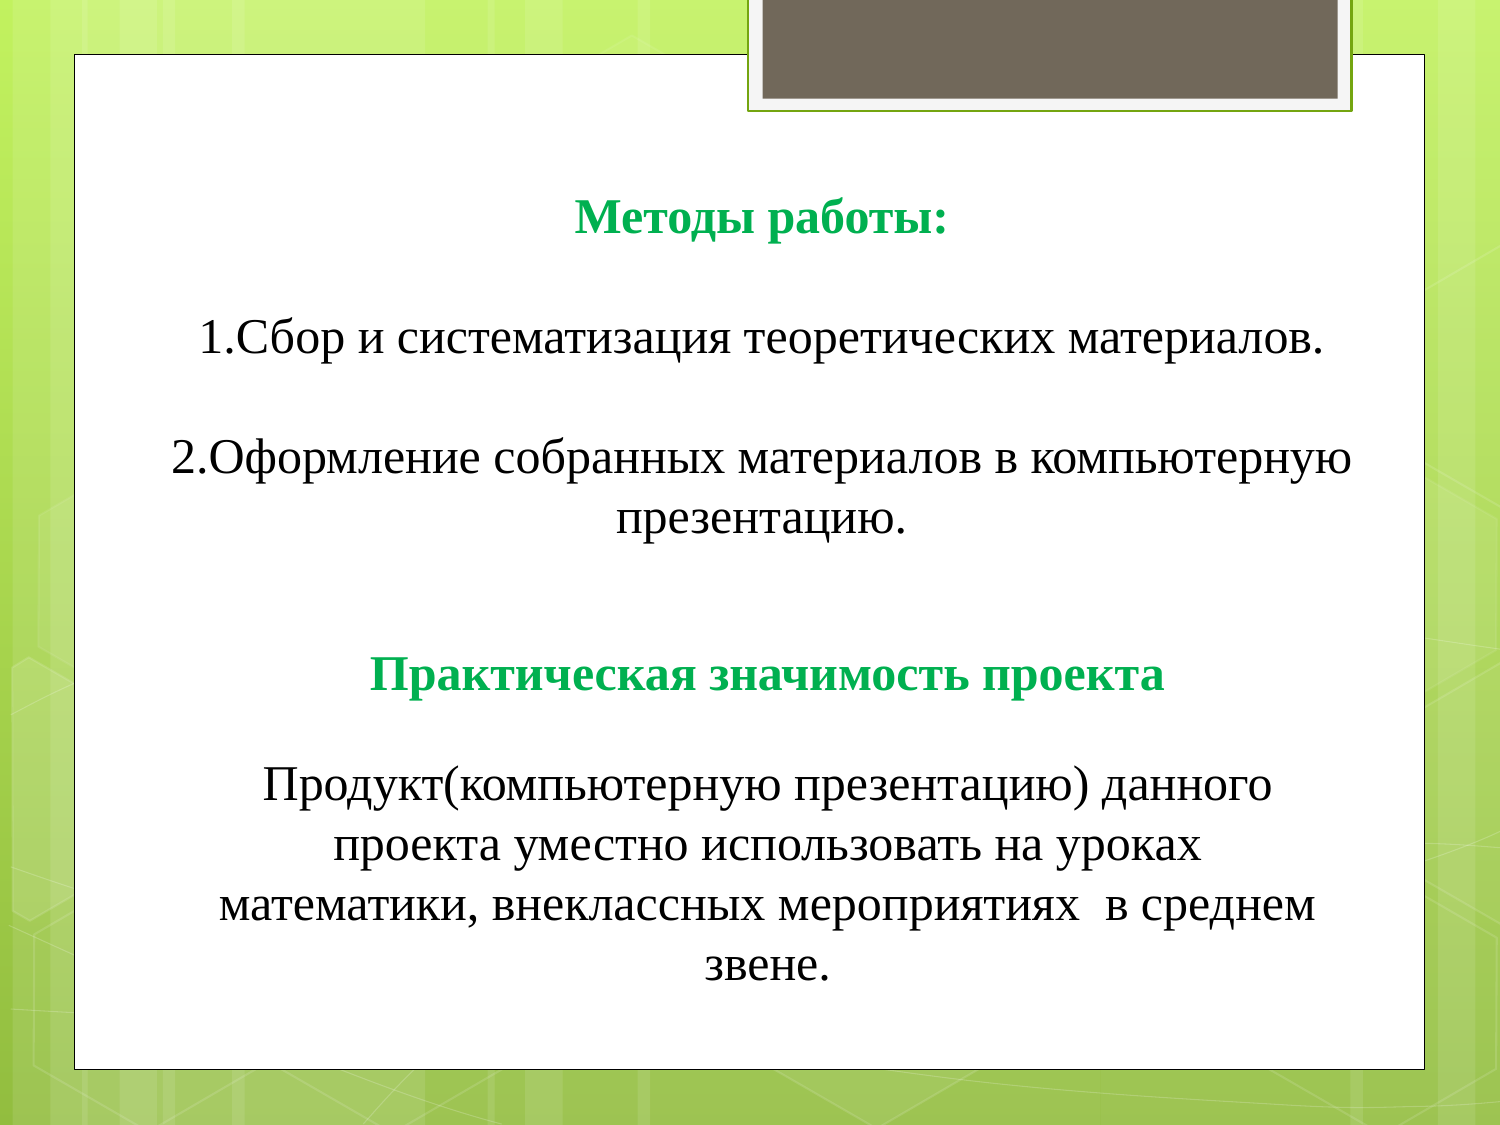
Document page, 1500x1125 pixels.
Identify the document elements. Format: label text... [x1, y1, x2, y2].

text_box Практическая значимость проекта Продукт(компьютерную презентацию) данного проекта уместно использовать на уроках математики, внеклассных мероприятиях в среднем звене. [182, 633, 1353, 999]
text_box Методы работы: 1.Сбор и систематизация теоретических материалов. 2.Оформление собранных материалов в компьютерную презентацию. [105, 175, 1418, 551]
